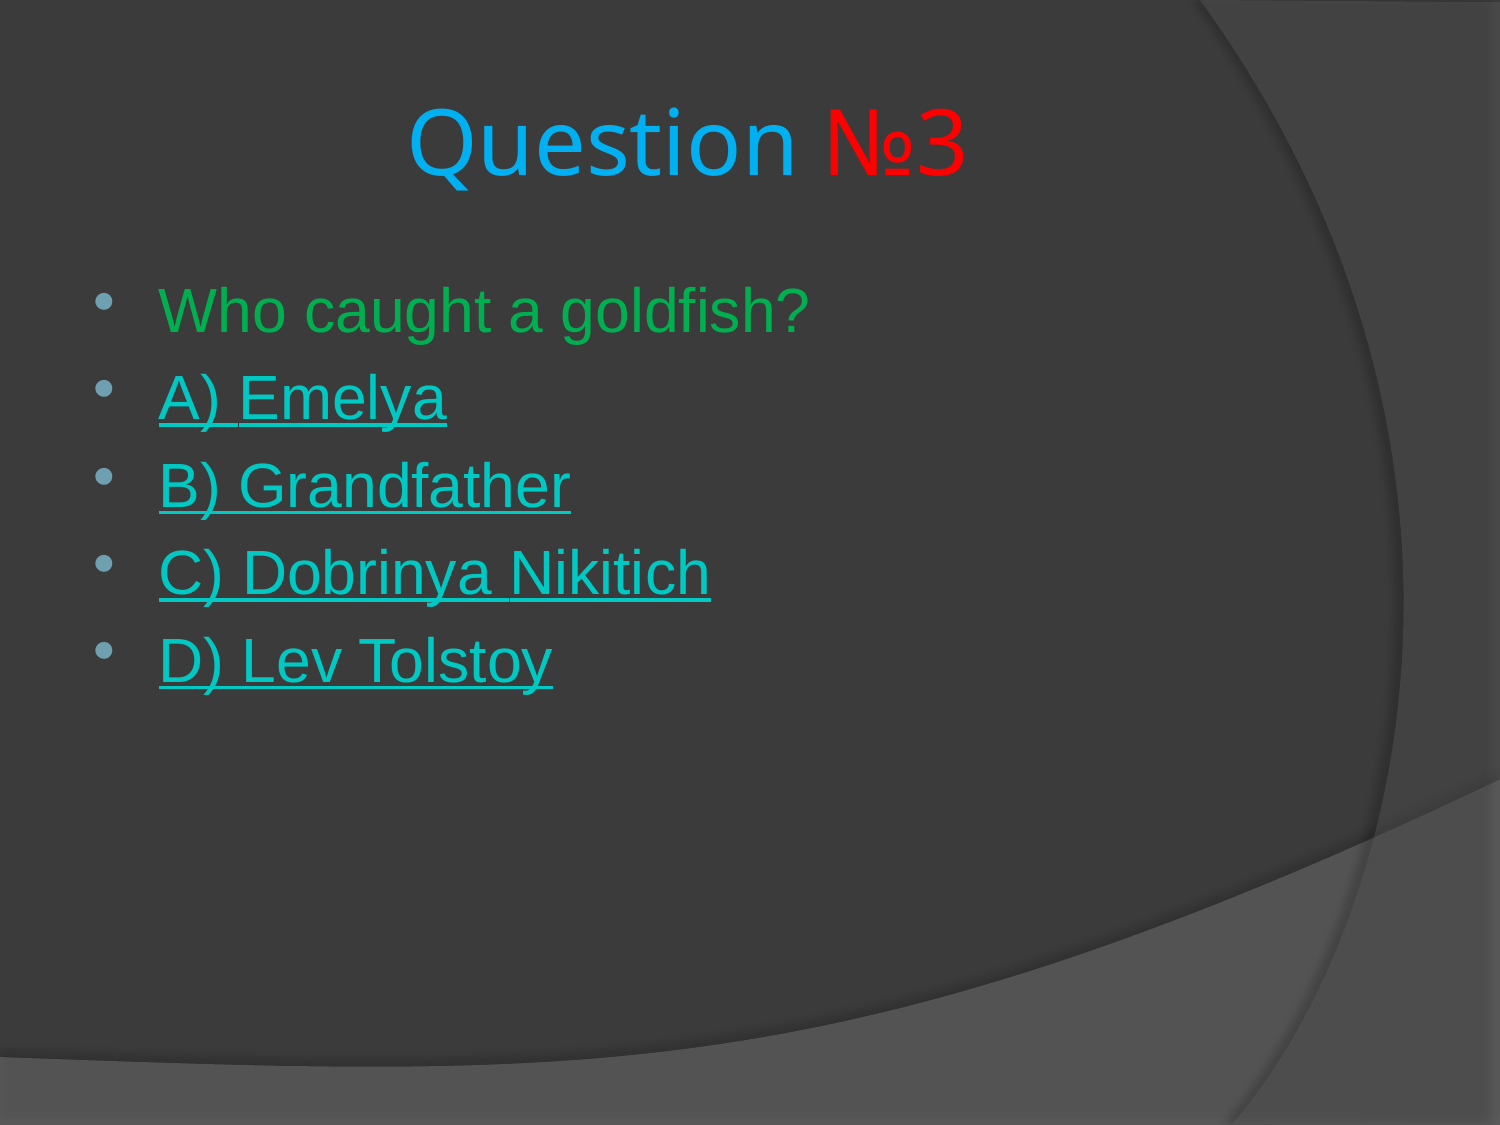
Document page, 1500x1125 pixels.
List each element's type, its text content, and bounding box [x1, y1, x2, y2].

list Who caught a goldfish? A) Emelya B) Grandfather C) Dobrinya Nikitich D) Lev Tolstoy [75, 262, 1300, 1005]
title Question №3 [75, 45, 1300, 233]
